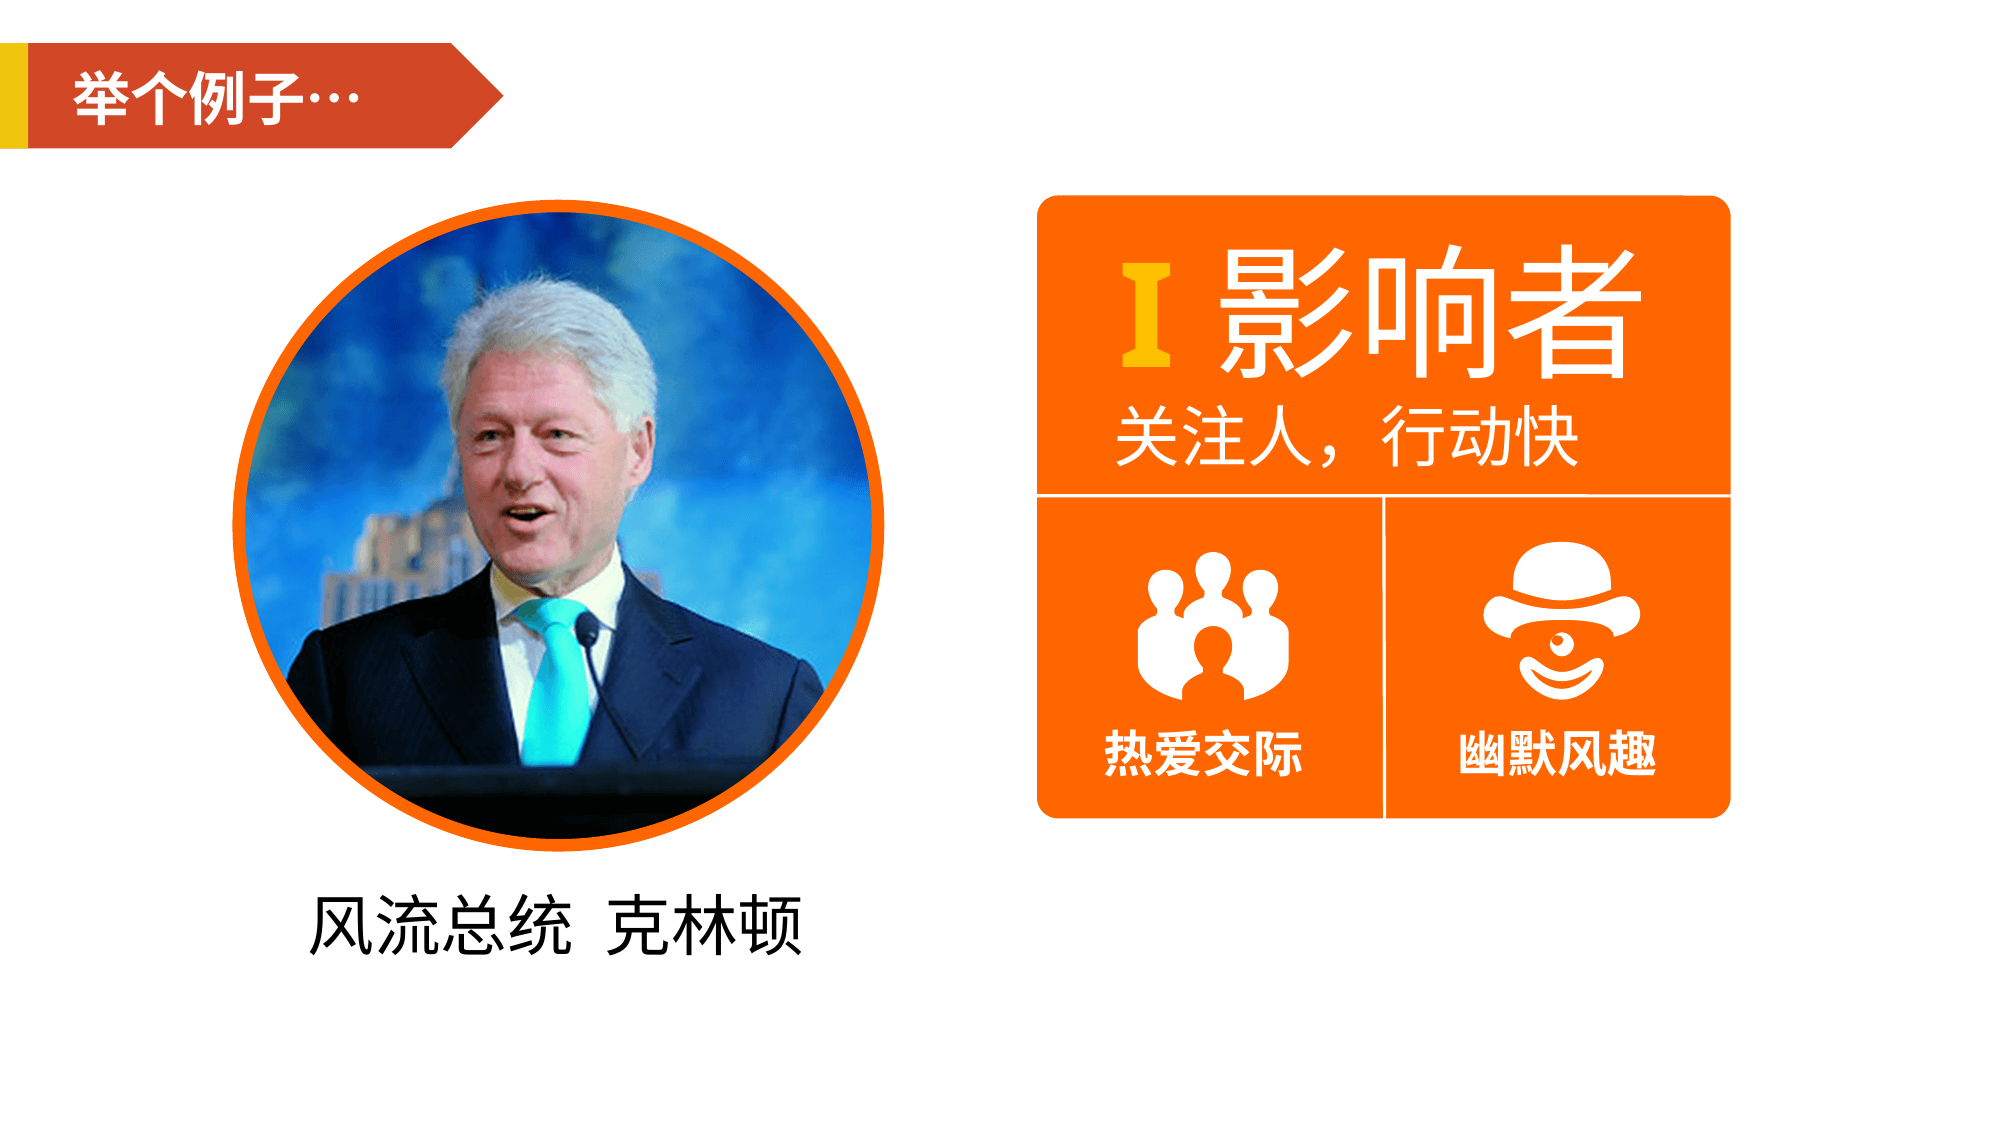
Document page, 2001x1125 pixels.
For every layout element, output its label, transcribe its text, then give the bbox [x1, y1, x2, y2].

text_box 风流总统 克林顿 [292, 876, 879, 971]
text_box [0, 43, 504, 149]
text_box [237, 204, 880, 847]
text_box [1035, 193, 1733, 820]
